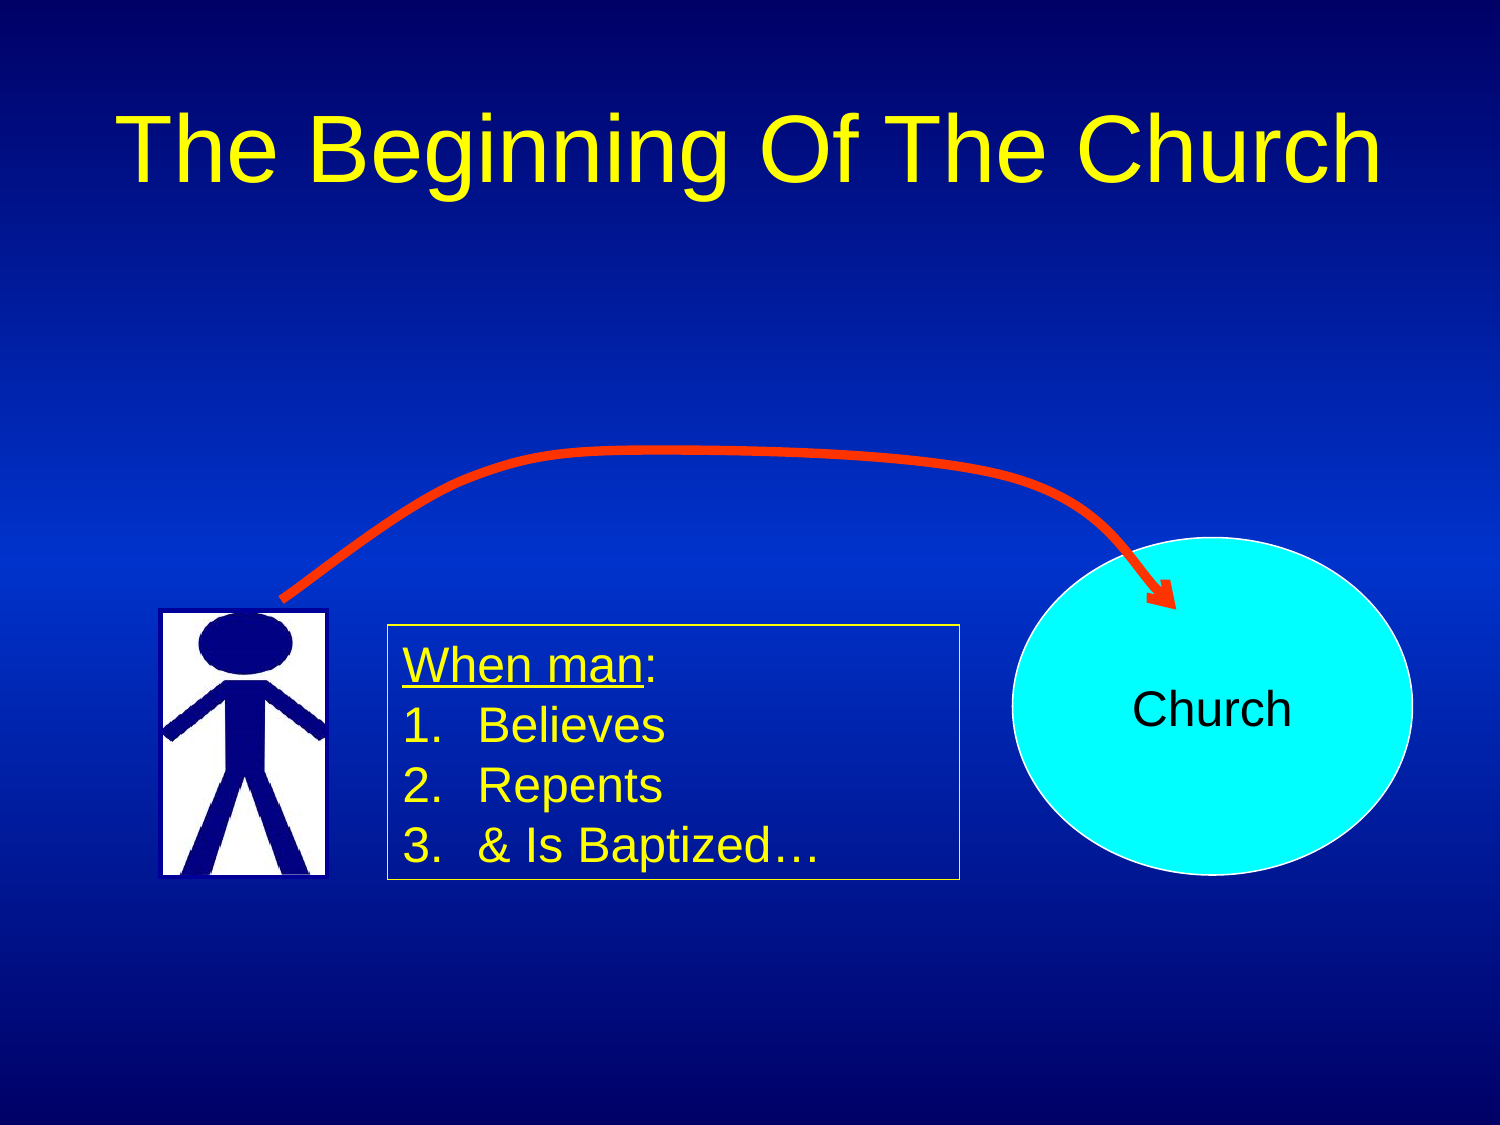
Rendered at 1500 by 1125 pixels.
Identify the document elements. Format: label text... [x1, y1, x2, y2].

title The Beginning Of The Church [37, 50, 1463, 238]
text_box Church [1012, 537, 1413, 876]
text_box [280, 449, 1177, 610]
text_box When man: Believes Repents & Is Baptized… [387, 624, 960, 880]
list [162, 612, 326, 876]
